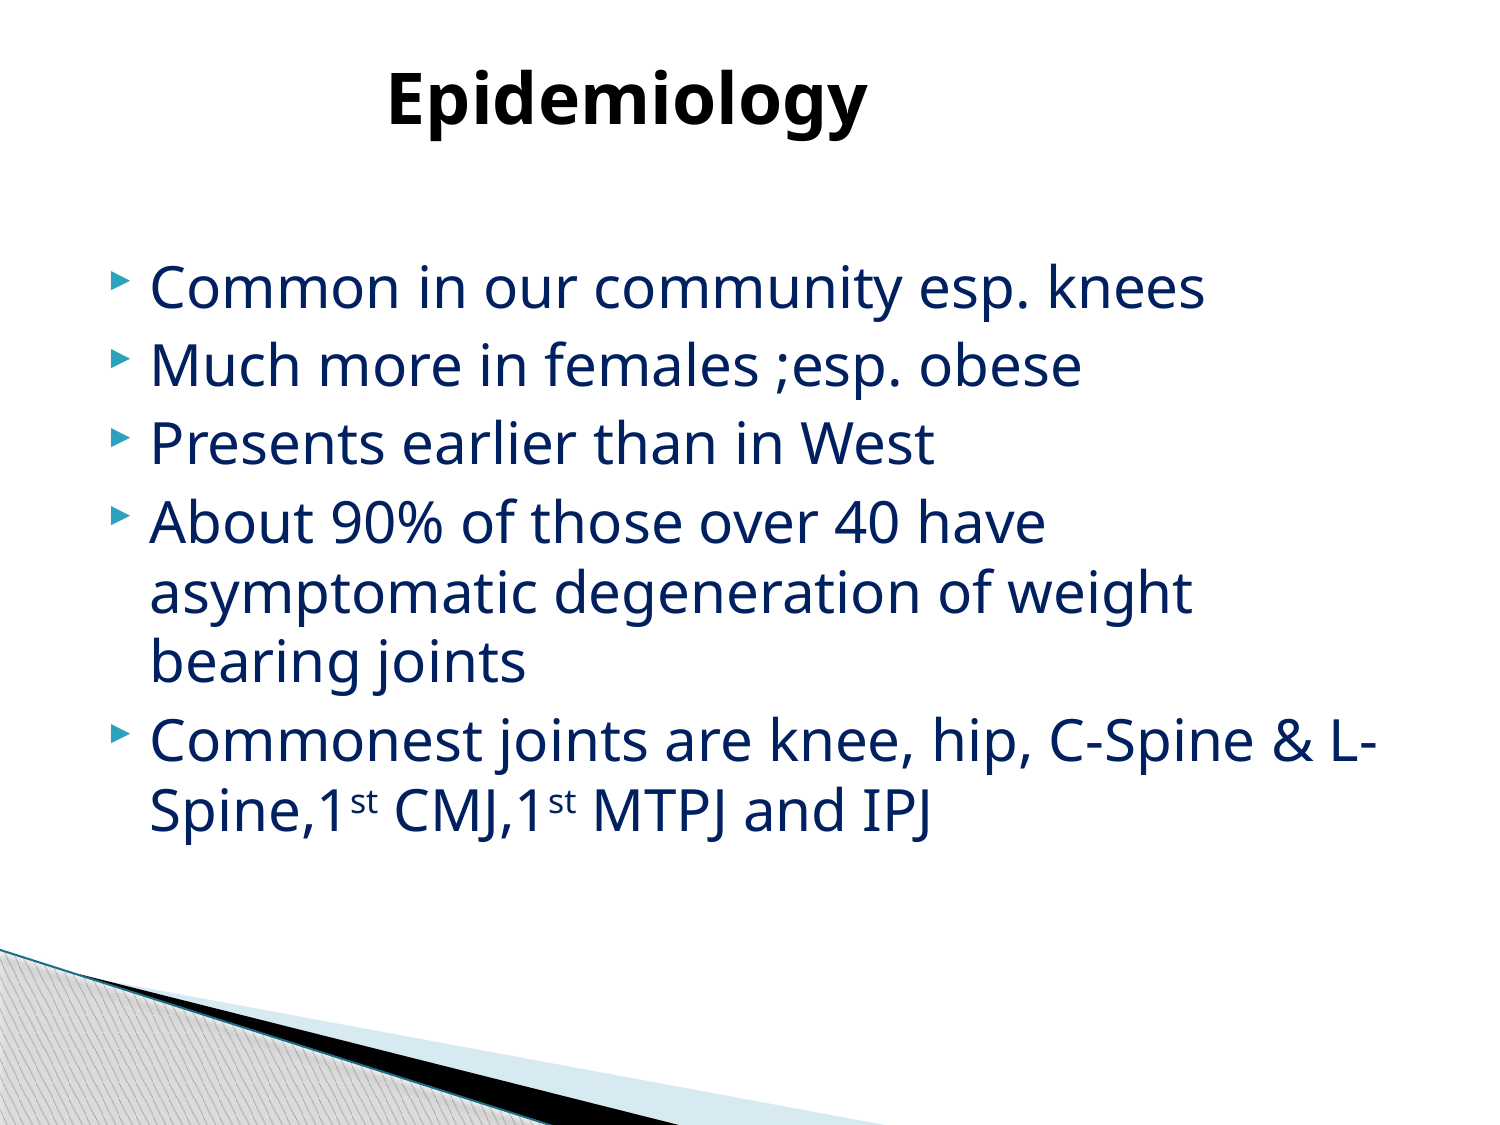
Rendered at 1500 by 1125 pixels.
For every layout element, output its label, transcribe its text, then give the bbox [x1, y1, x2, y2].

title Epidemiology [75, 45, 1425, 233]
list Common in our community esp. knees Much more in females ;esp. obese Presents earlier than in West About 90% of those over 40 have asymptomatic degeneration of weight bearing joints Commonest joints are knee, hip, C-Spine & L-Spine,1st CMJ,1st MTPJ and IPJ [75, 243, 1425, 986]
